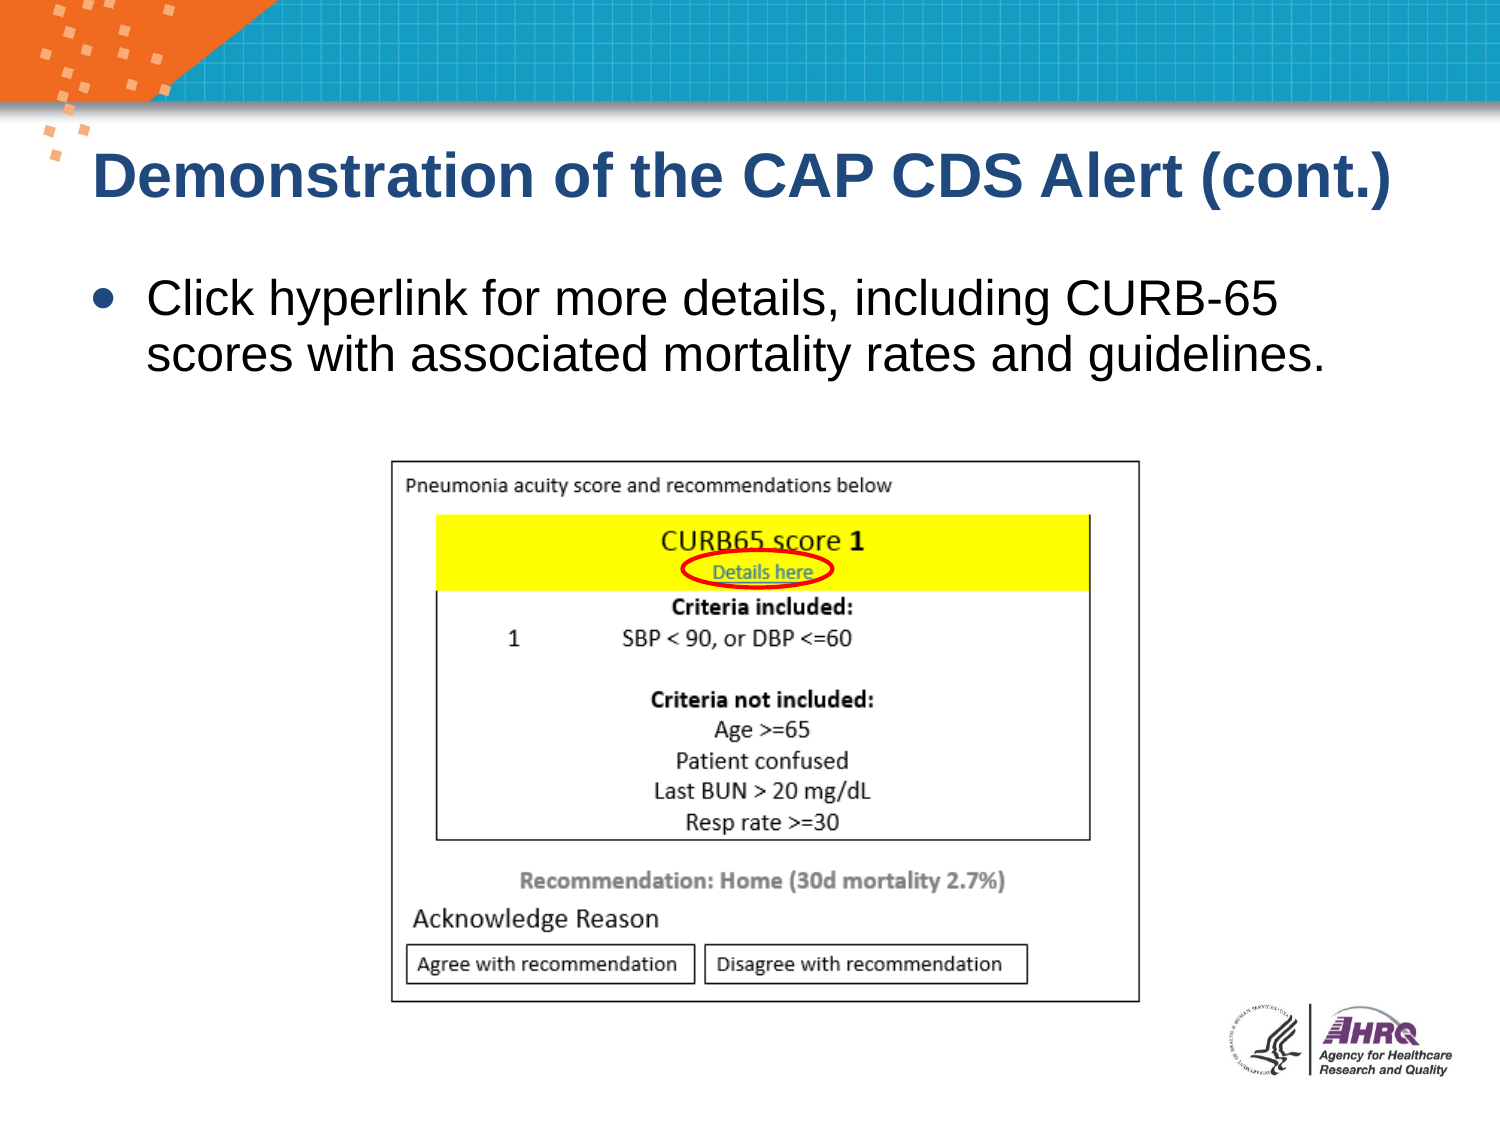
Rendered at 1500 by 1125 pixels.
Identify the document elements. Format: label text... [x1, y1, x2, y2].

title Demonstration of the CAP CDS Alert (cont.) [24, 125, 1463, 227]
list Click hyperlink for more details, including CURB-65 scores with associated mortality rates and guidelines. [75, 262, 1425, 413]
picture [1224, 999, 1457, 1081]
picture [0, 0, 1500, 168]
picture [374, 449, 1159, 1013]
